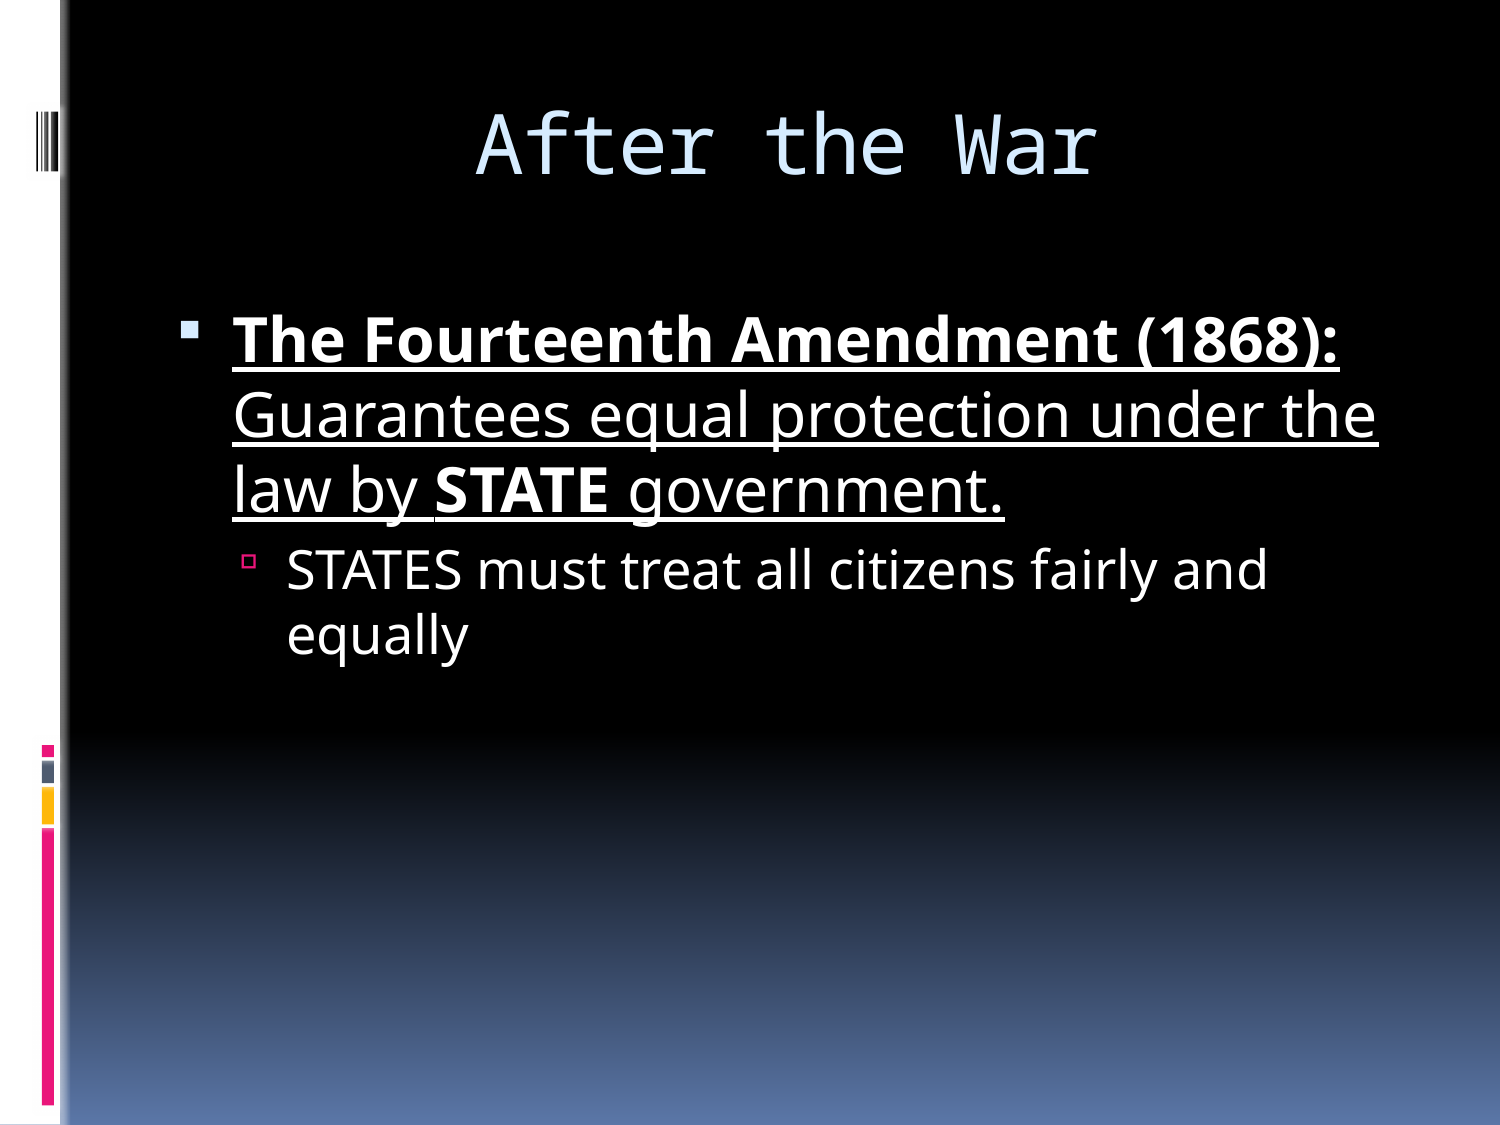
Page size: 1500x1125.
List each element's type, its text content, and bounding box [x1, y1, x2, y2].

title After the War [150, 83, 1425, 234]
list The Fourteenth Amendment (1868): Guarantees equal protection under the law by STATE government. STATES must treat all citizens fairly and equally [150, 292, 1425, 1043]
